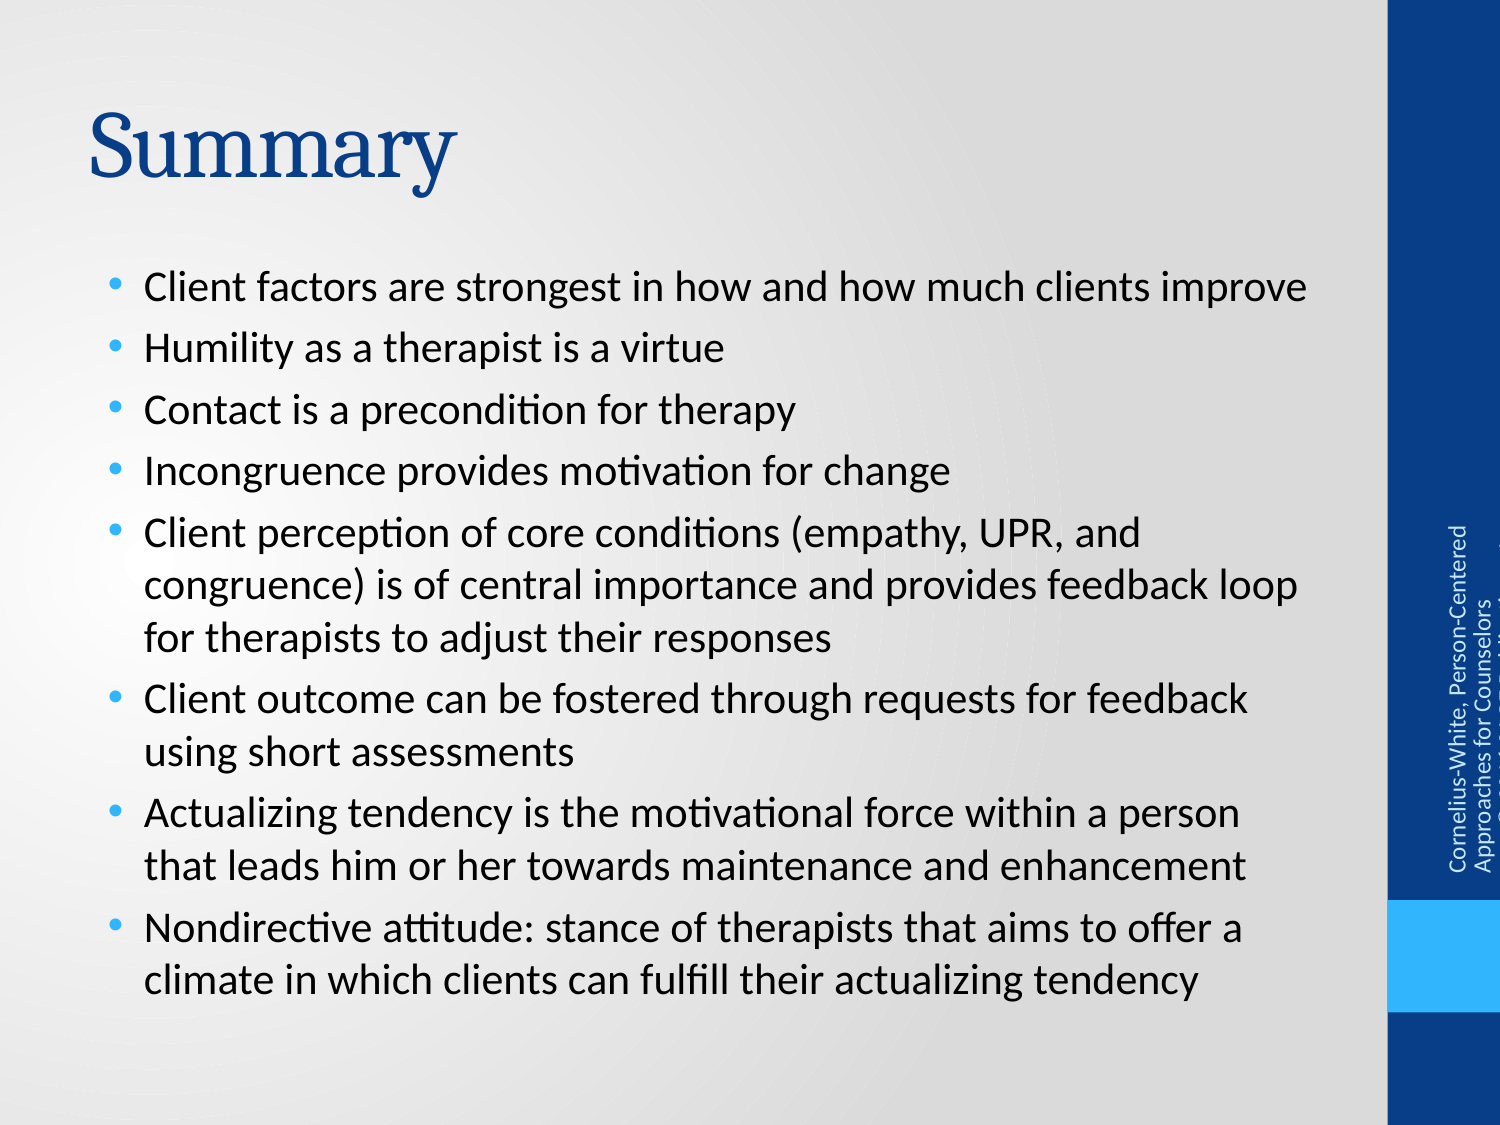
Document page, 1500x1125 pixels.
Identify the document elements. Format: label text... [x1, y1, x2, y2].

footer Cornelius-White, Person-Centered Approaches for Counselors © 2016 SAGE Publications, Inc. [1411, 500, 1500, 889]
title Summary [75, 45, 1325, 233]
list Client factors are strongest in how and how much clients improve Humility as a therapist is a virtue Contact is a precondition for therapy Incongruence provides motivation for change Client perception of core conditions (empathy, UPR, and congruence) is of central importance and provides feedback loop for therapists to adjust their responses Client outcome can be fostered through requests for feedback using short assessments Actualizing tendency is the motivational force within a person that leads him or her towards maintenance and enhancement Nondirective attitude: stance of therapists that aims to offer a climate in which clients can fulfill their actualizing tendency [75, 249, 1325, 1038]
